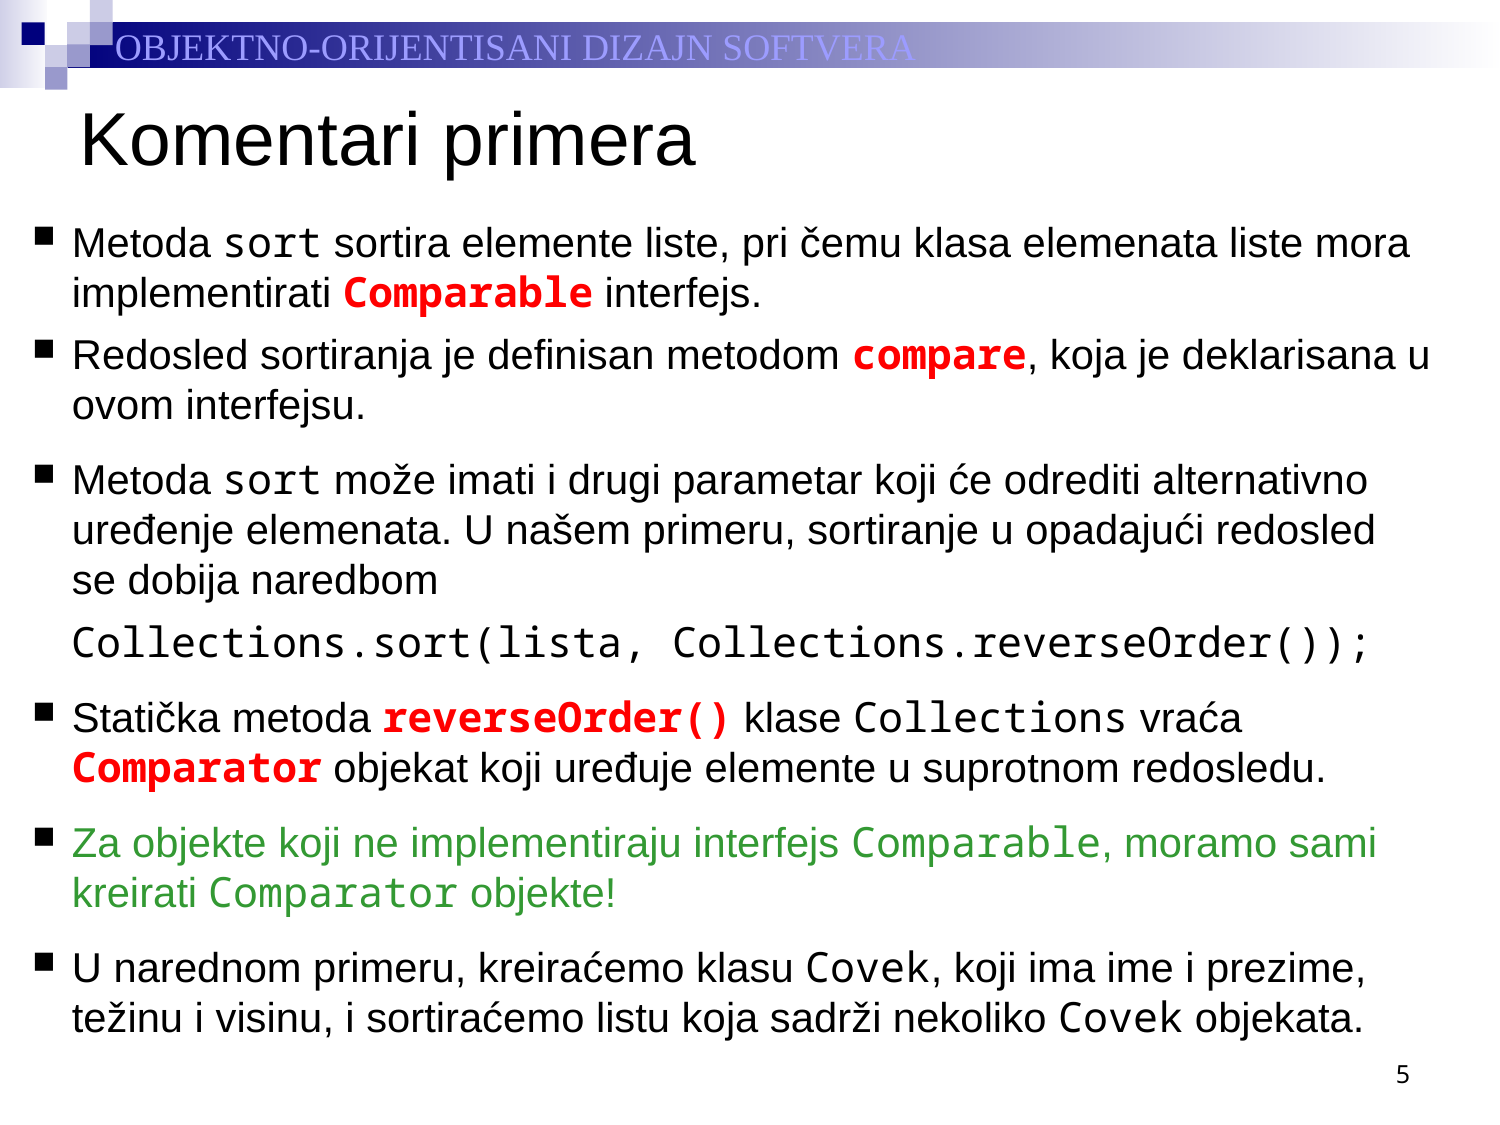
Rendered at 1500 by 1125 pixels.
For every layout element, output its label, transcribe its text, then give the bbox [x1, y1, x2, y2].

text_box Metoda sort sortira elemente liste, pri čemu klasa elemenata liste mora implementirati Comparable interfejs. Redosled sortiranja je definisan metodom compare, koja je deklarisana u ovom interfejsu. Metoda sort može imati i drugi parametar koji će odrediti alternativno uređenje elemenata. U našem primeru, sortiranje u opadajući redosled se dobija naredbom Collections.sort(lista, Collections.reverseOrder()); Statička metoda reverseOrder() klase Collections vraća Comparator objekat koji uređuje elemente u suprotnom redosledu. Za objekte koji ne implementiraju interfejs Comparable, moramo sami kreirati Comparator objekte! U narednom primeru, kreiraćemo klasu Covek, koji ima ime i prezime, težinu i visinu, i sortiraćemo listu koja sadrži nekoliko Covek objekata. [17, 207, 1447, 1047]
title Komentari primera [64, 86, 727, 185]
slide_number 5 [1074, 1024, 1426, 1101]
